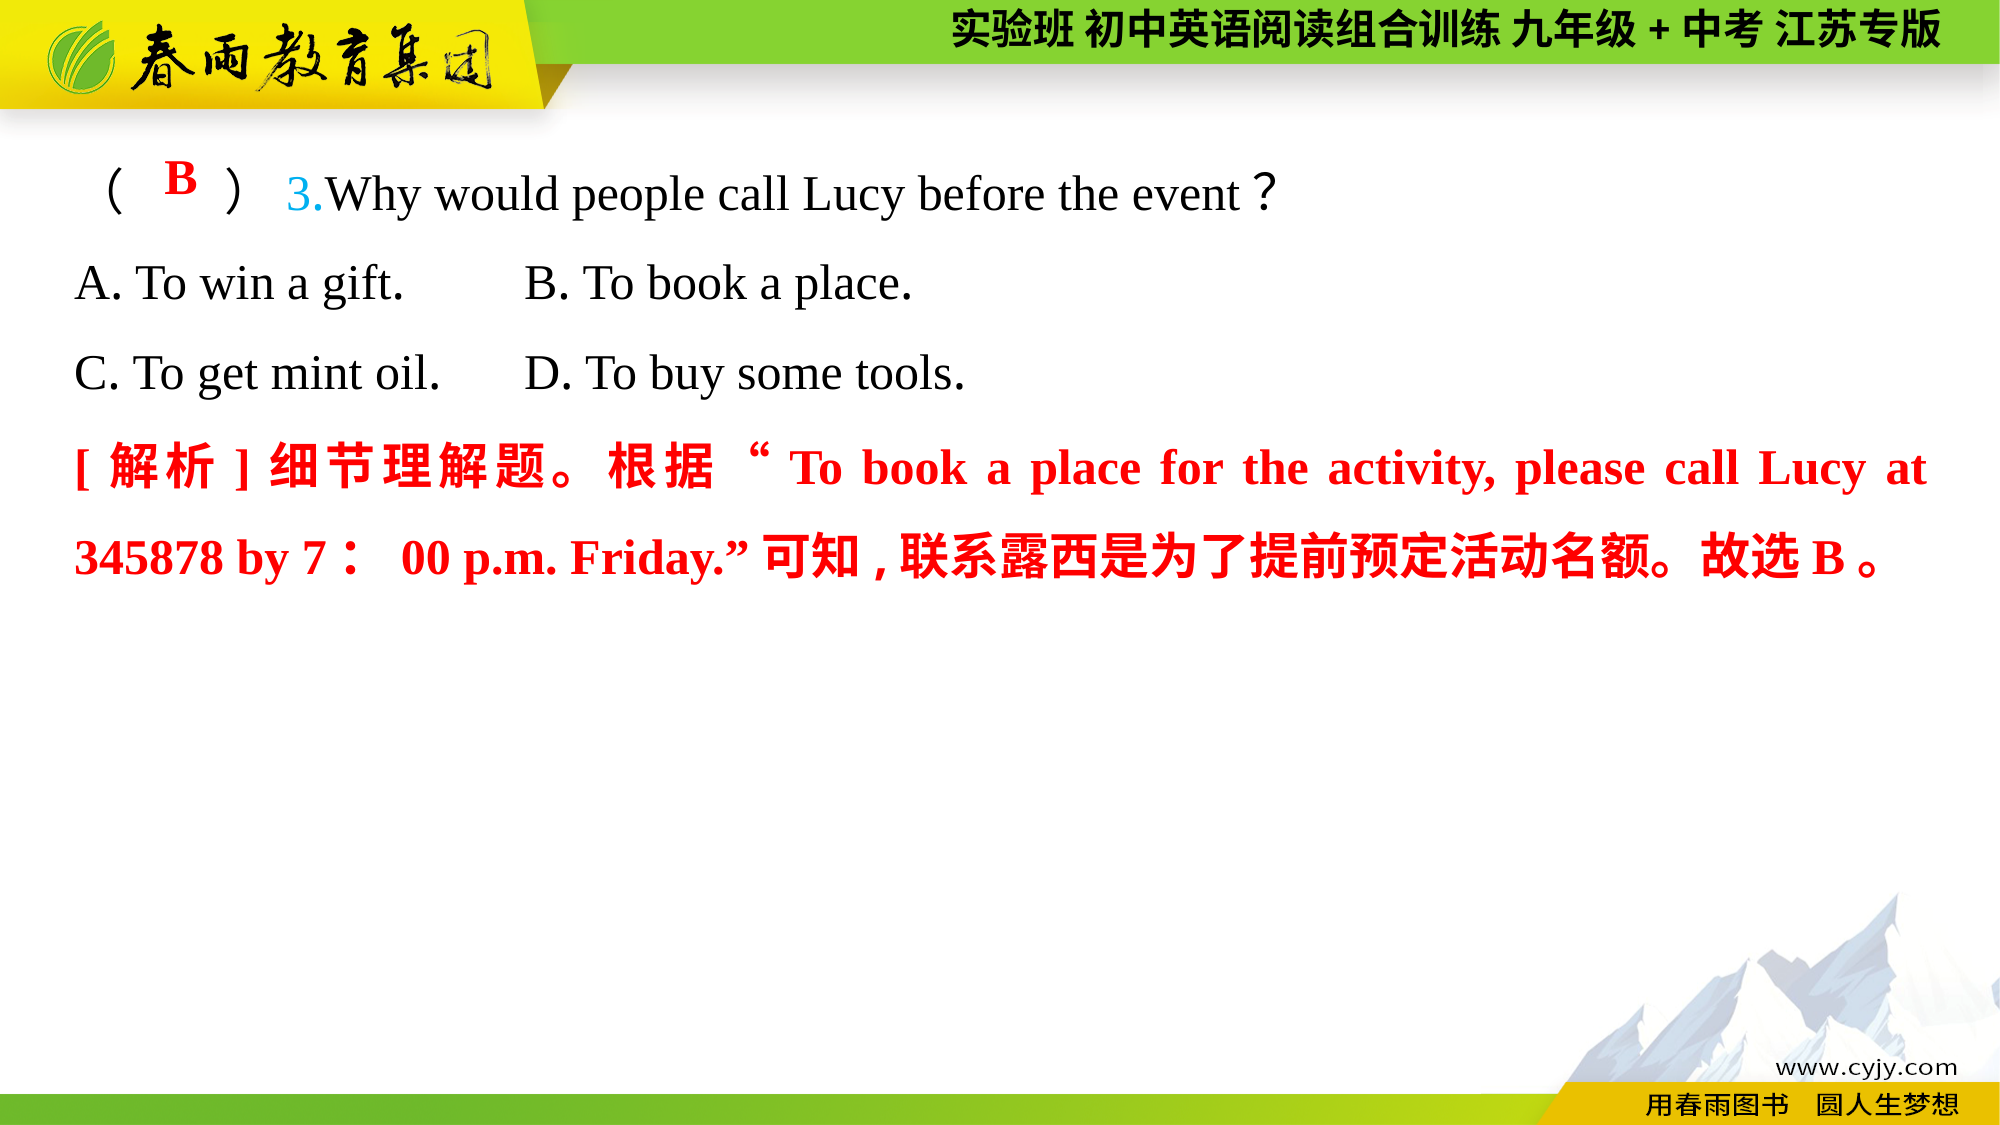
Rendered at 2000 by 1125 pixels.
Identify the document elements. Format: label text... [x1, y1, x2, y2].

text_box [解析]细节理解题。根据“To book a place for the activity, please call Lucy at 345878 by 7：00 p.m. Friday.”可知,联系露西是为了提前预定活动名额。故选B。 [59, 397, 1944, 593]
picture [0, 0, 2000, 1125]
list （ ）3.Why would people call Lucy before the event？ A. To win a gift. B. To book a place. C. To get mint oil. D. To buy some tools. [59, 122, 1944, 397]
text_box B [149, 137, 213, 213]
